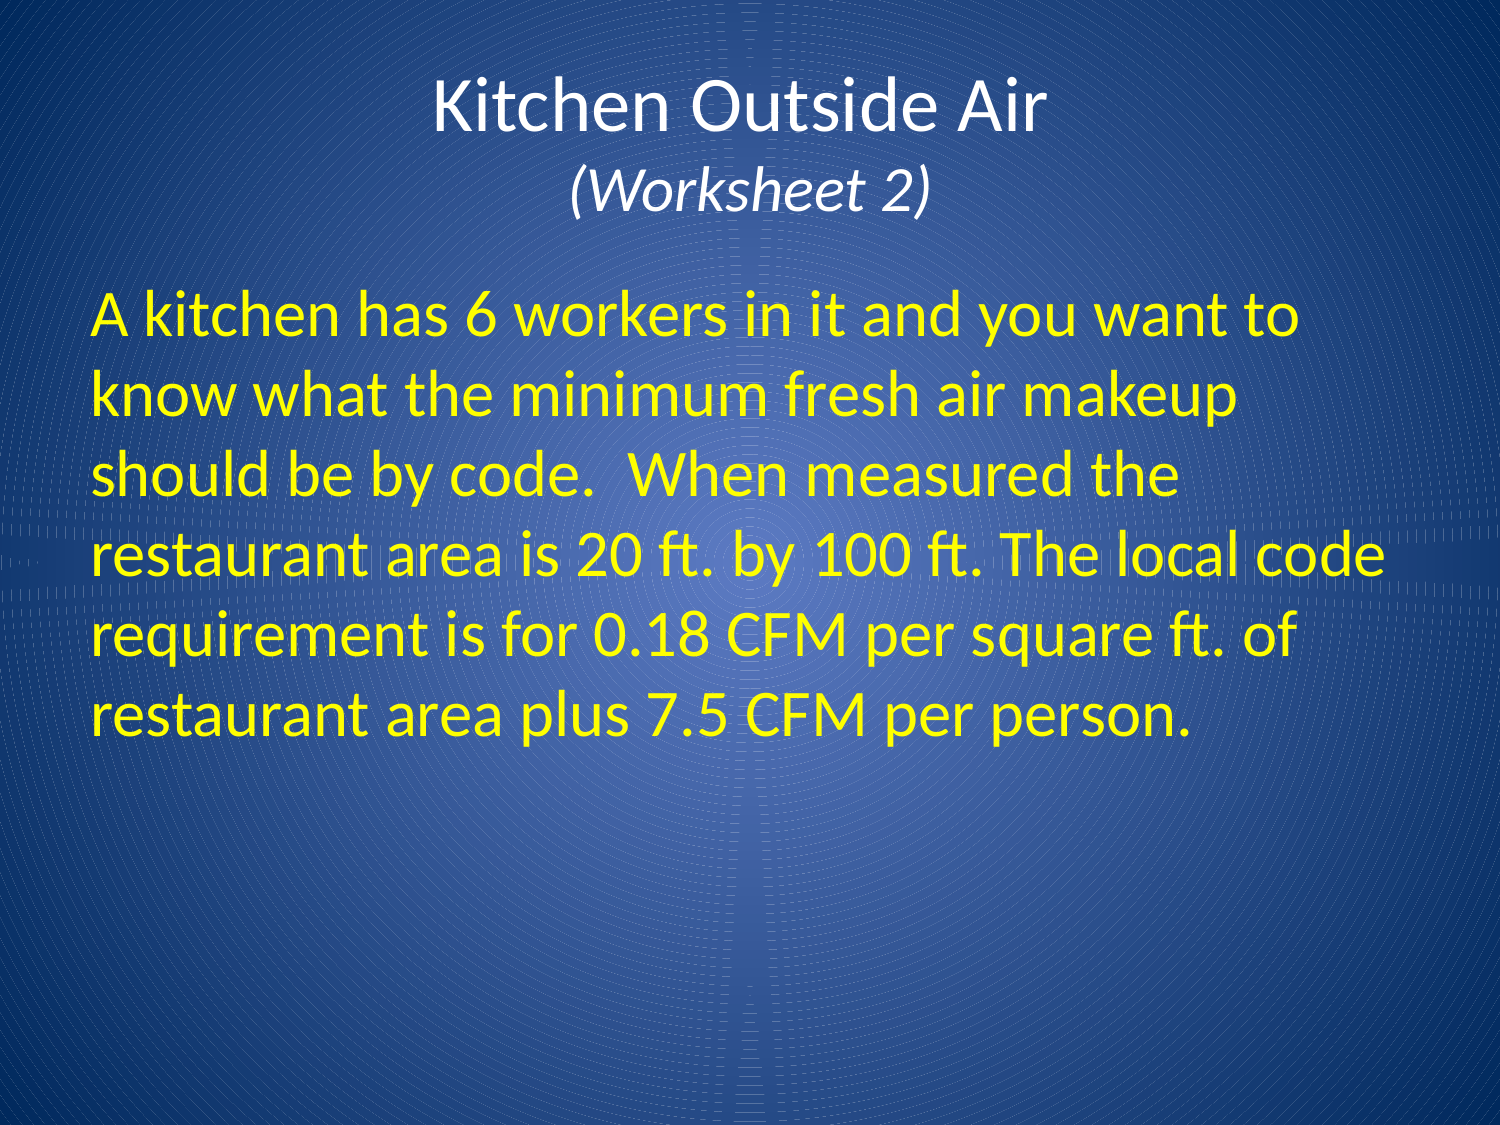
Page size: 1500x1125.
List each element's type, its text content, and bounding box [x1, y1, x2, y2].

title Kitchen Outside Air (Worksheet 2) [75, 45, 1425, 233]
list A kitchen has 6 workers in it and you want to know what the minimum fresh air makeup should be by code. When measured the restaurant area is 20 ft. by 100 ft. The local code requirement is for 0.18 CFM per square ft. of restaurant area plus 7.5 CFM per person. [75, 262, 1425, 1005]
